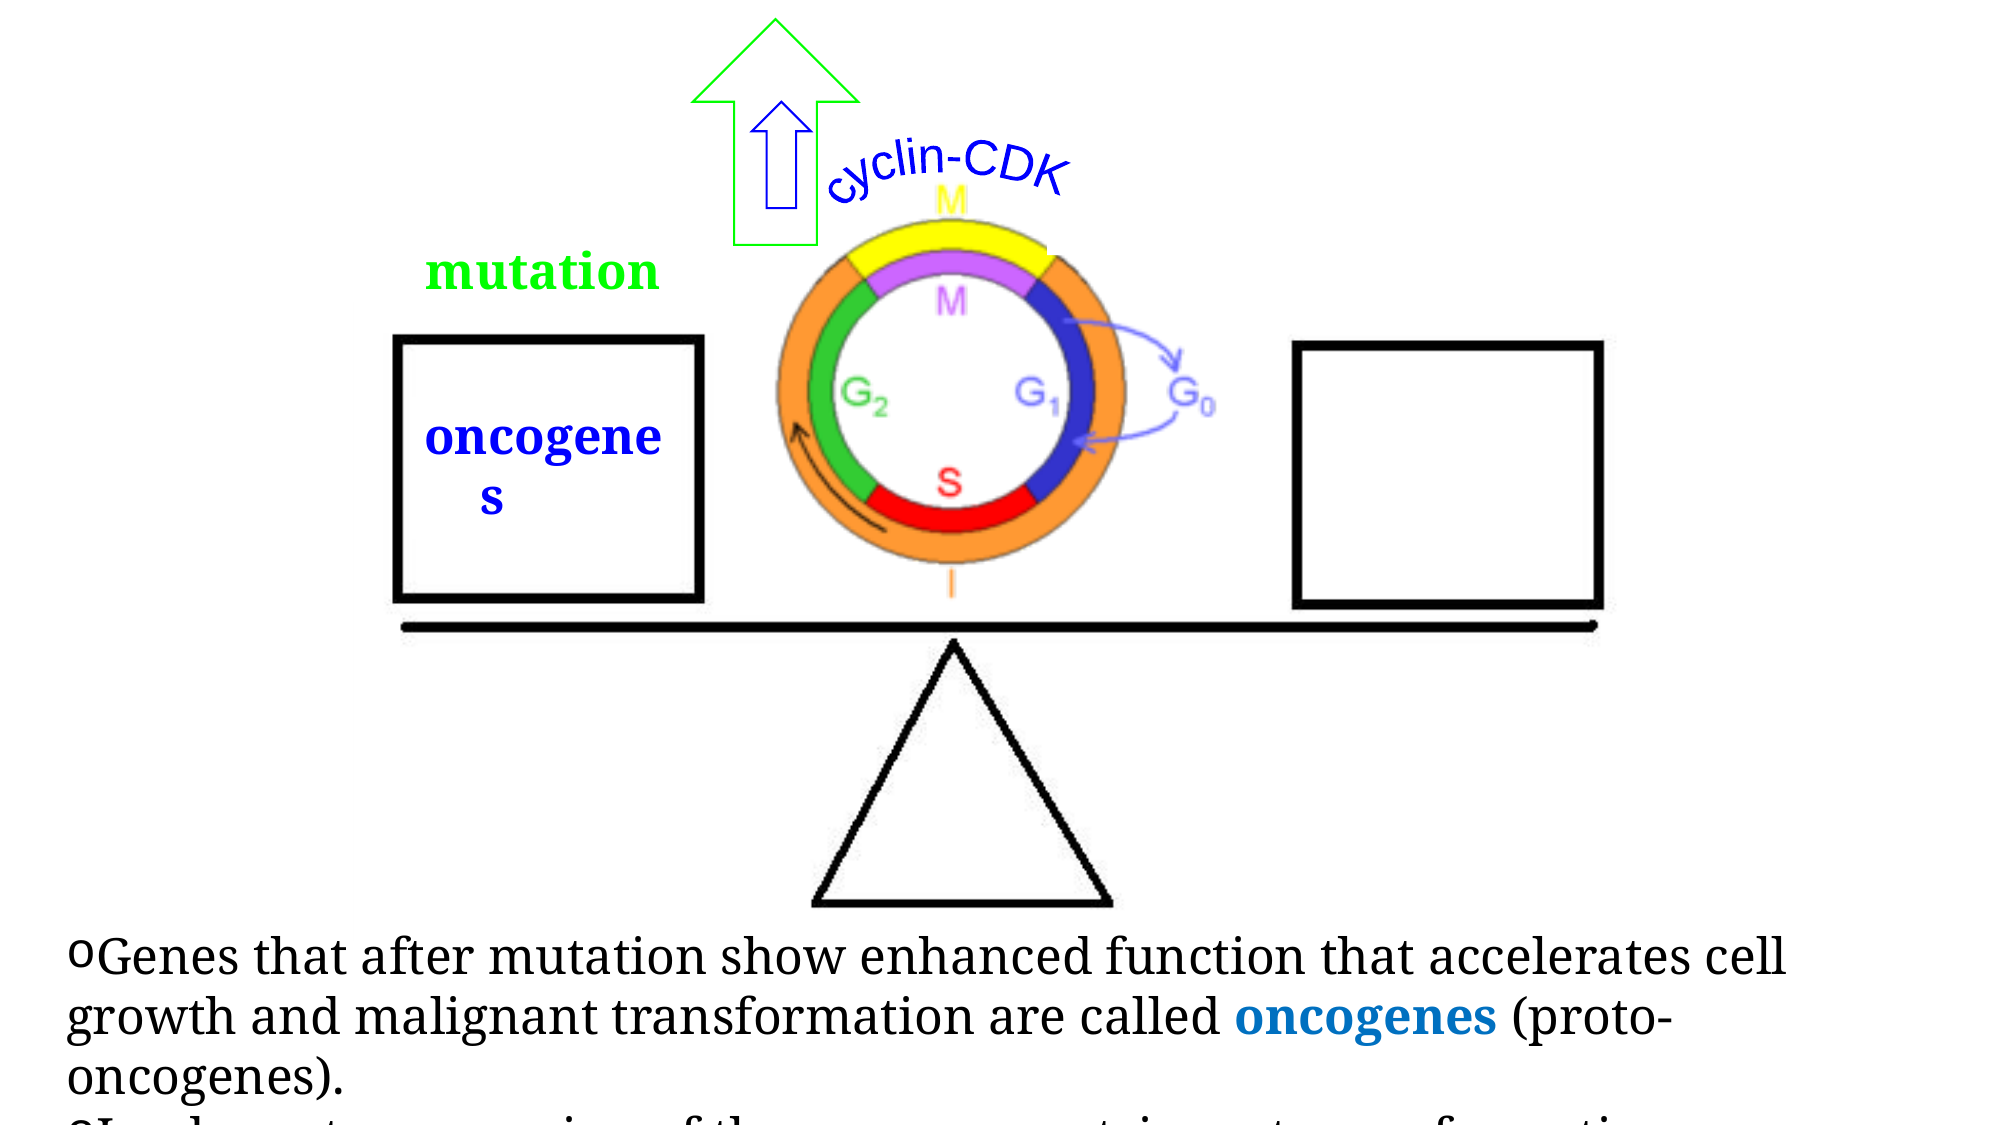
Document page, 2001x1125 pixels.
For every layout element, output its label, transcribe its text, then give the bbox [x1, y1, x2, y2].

text_box Genes that after mutation show enhanced function that accelerates cell growth and malignant transformation are called oncogenes (proto-oncogenes). Inadequate expression of these genes can trigger tumor formation. [51, 916, 1942, 1125]
text_box [690, 17, 861, 246]
picture [768, 172, 1225, 610]
text_box [1047, 160, 1225, 172]
text_box mutation [410, 231, 682, 302]
text_box [749, 100, 814, 210]
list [352, 302, 1662, 941]
